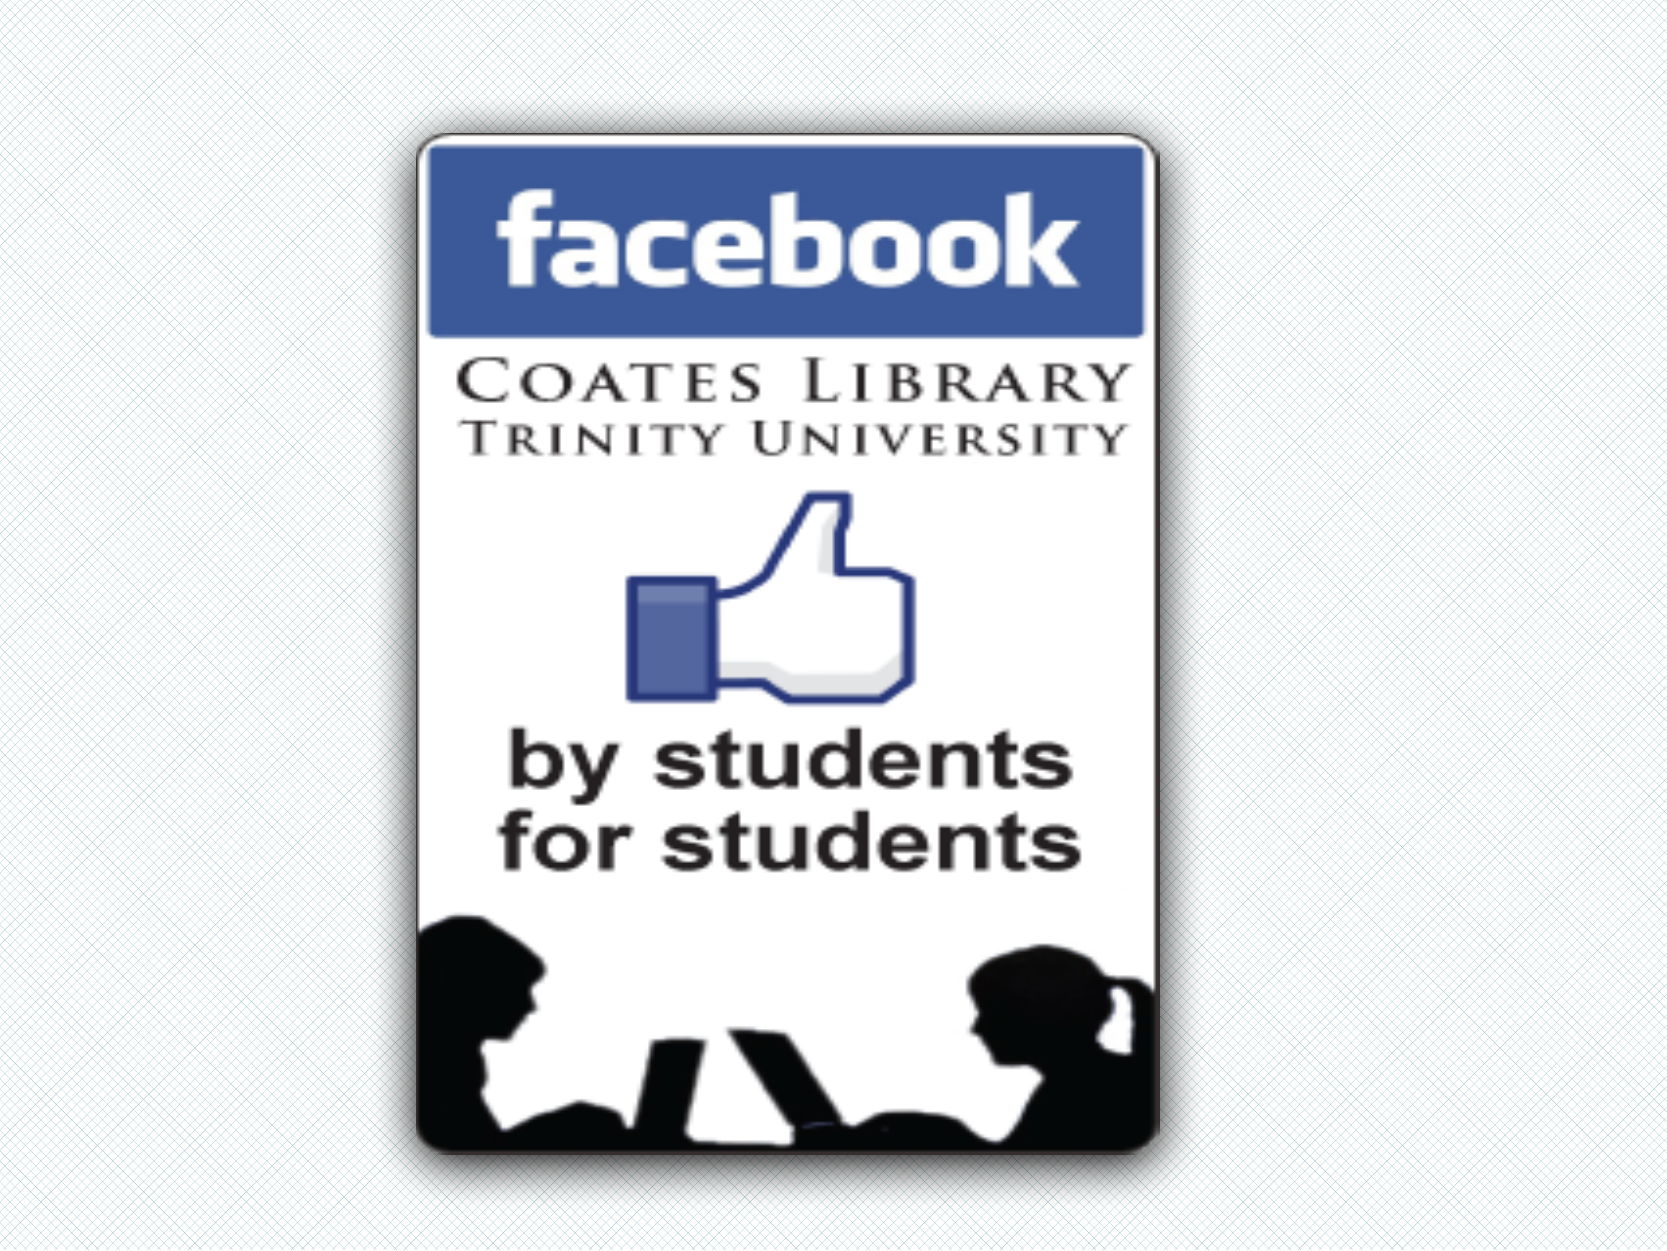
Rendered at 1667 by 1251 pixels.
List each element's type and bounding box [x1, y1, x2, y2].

picture [416, 133, 1161, 1155]
